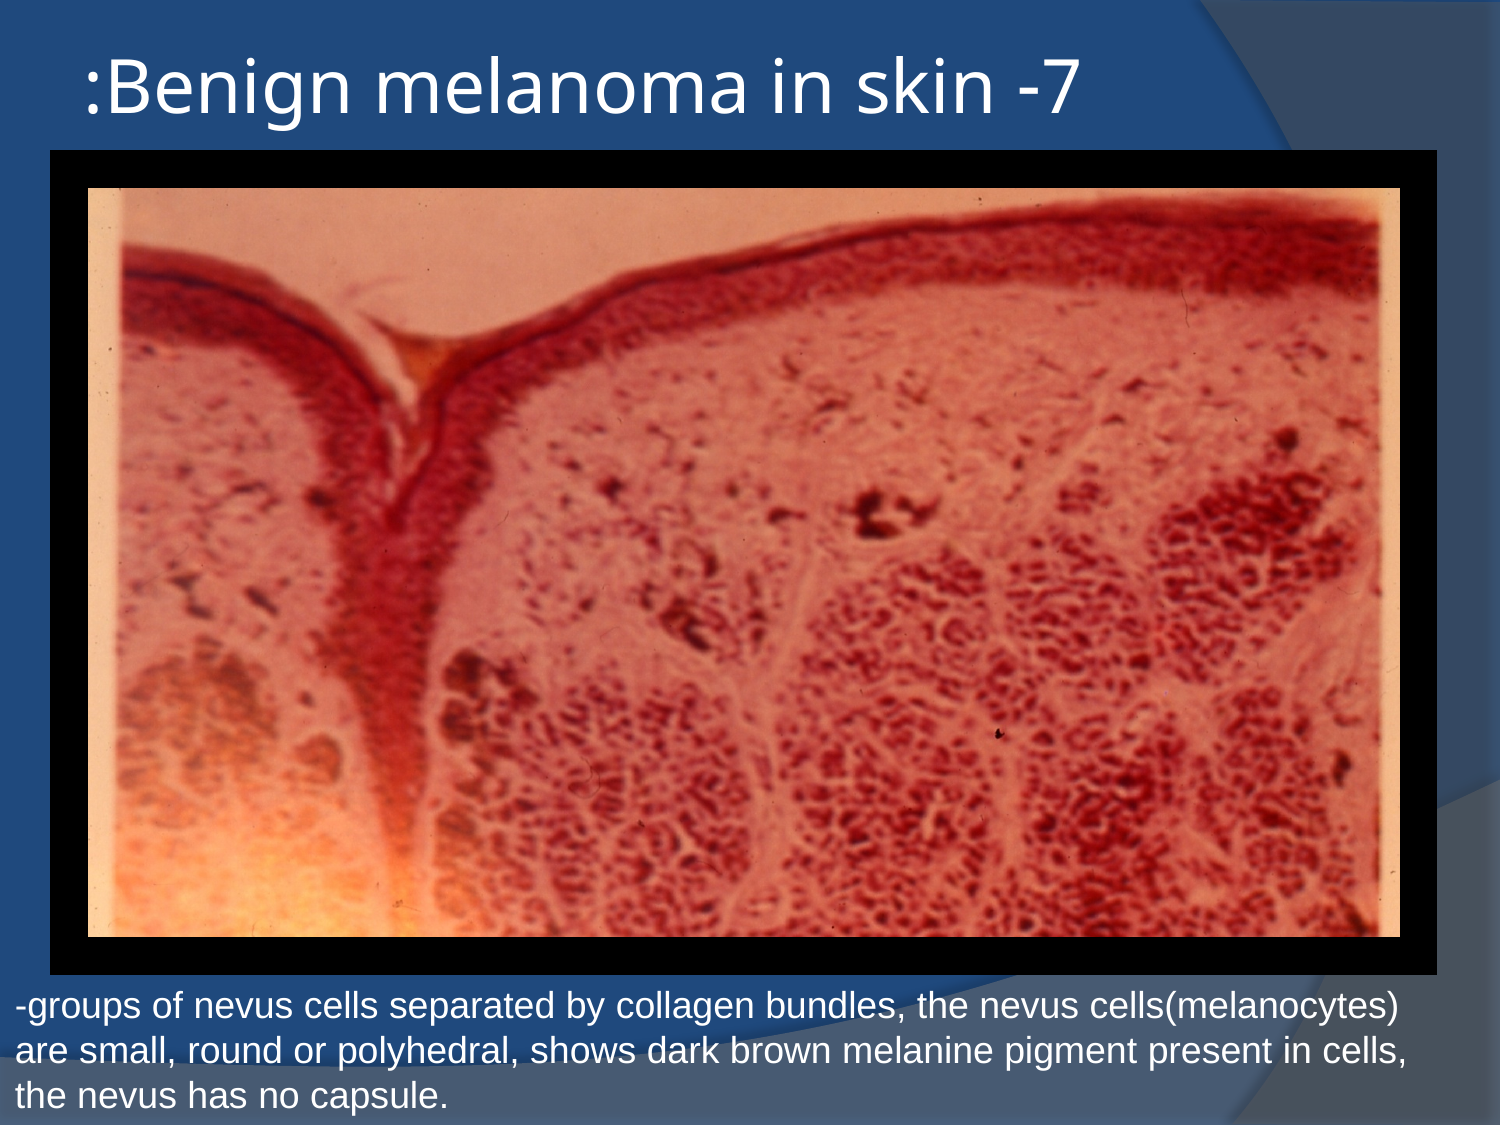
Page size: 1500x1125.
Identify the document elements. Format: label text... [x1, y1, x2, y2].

text_box -groups of nevus cells separated by collagen bundles, the nevus cells(melanocytes) are small, round or polyhedral, shows dark brown melanine pigment present in cells, the nevus has no capsule. [0, 973, 1425, 1124]
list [87, 187, 1401, 938]
title 7- Benign melanoma in skin: [75, 24, 1300, 143]
